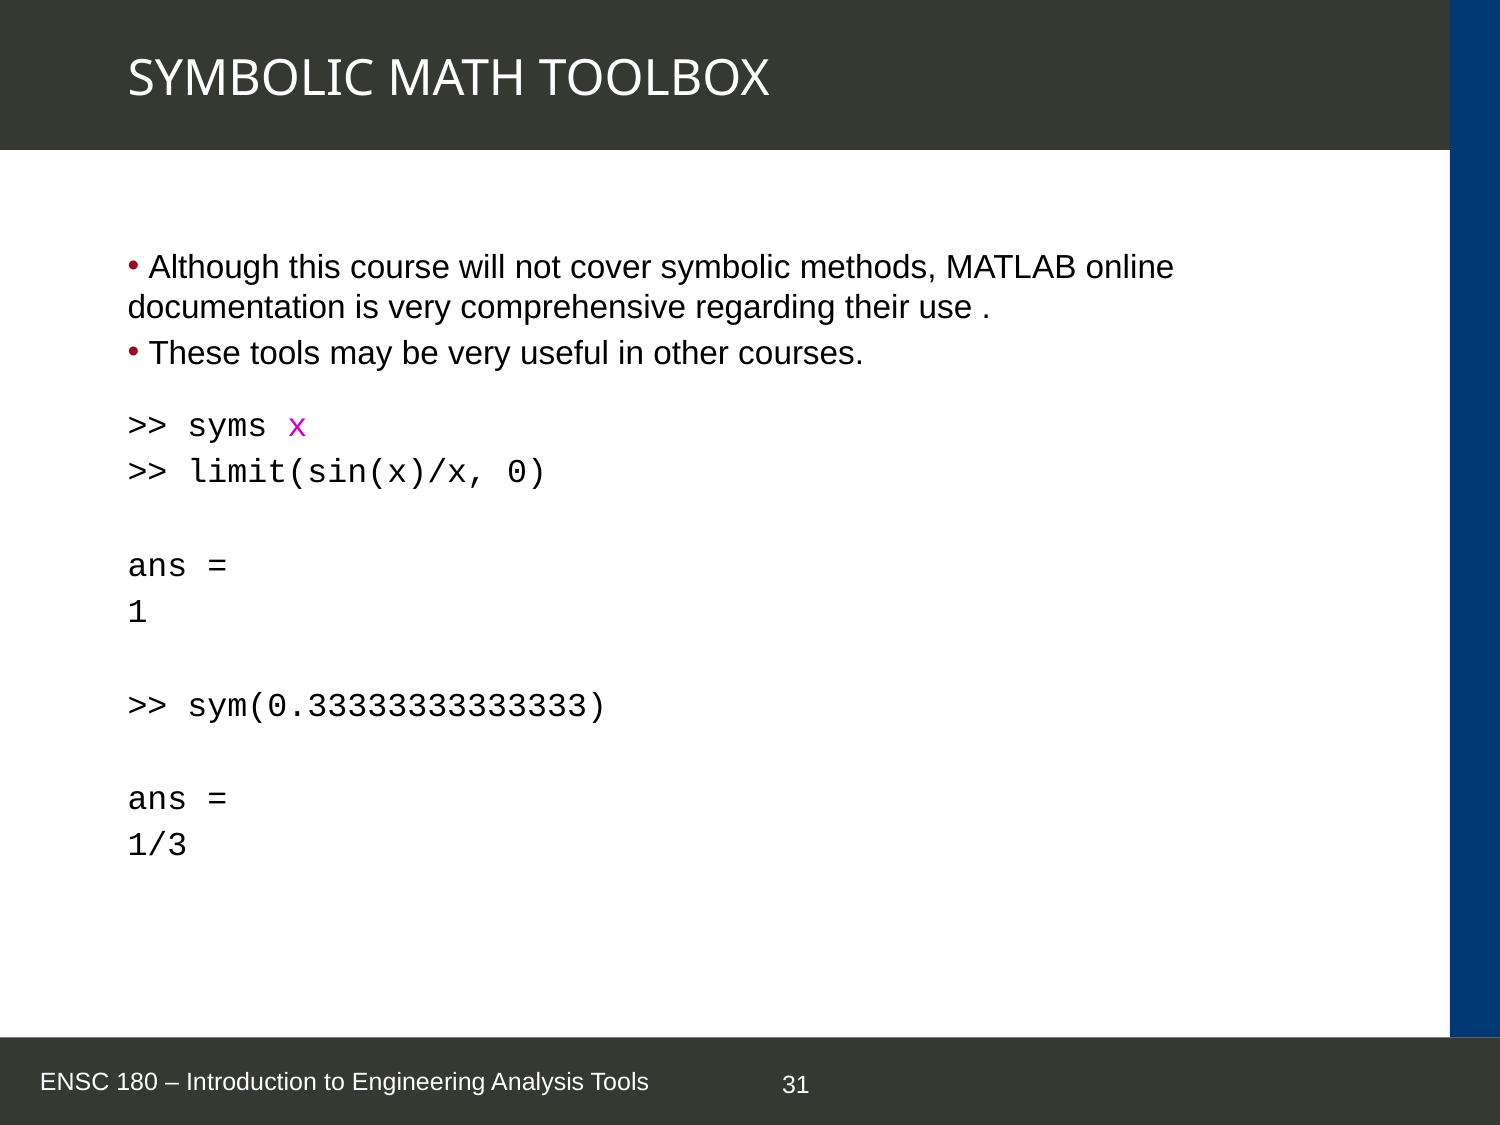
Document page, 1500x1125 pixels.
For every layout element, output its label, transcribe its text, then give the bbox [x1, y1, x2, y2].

title SYMBOLIC MATH TOOLBOX [112, 37, 1450, 138]
footer ENSC 180 – Introduction to Engineering Analysis Tools [24, 1057, 740, 1113]
list Although this course will not cover symbolic methods, MATLAB online documentation is very comprehensive regarding their use . These tools may be very useful in other courses. >> syms x >> limit(sin(x)/x, 0) ans = 1 >> sym(0.33333333333333) ans = 1/3 [112, 237, 1388, 1029]
